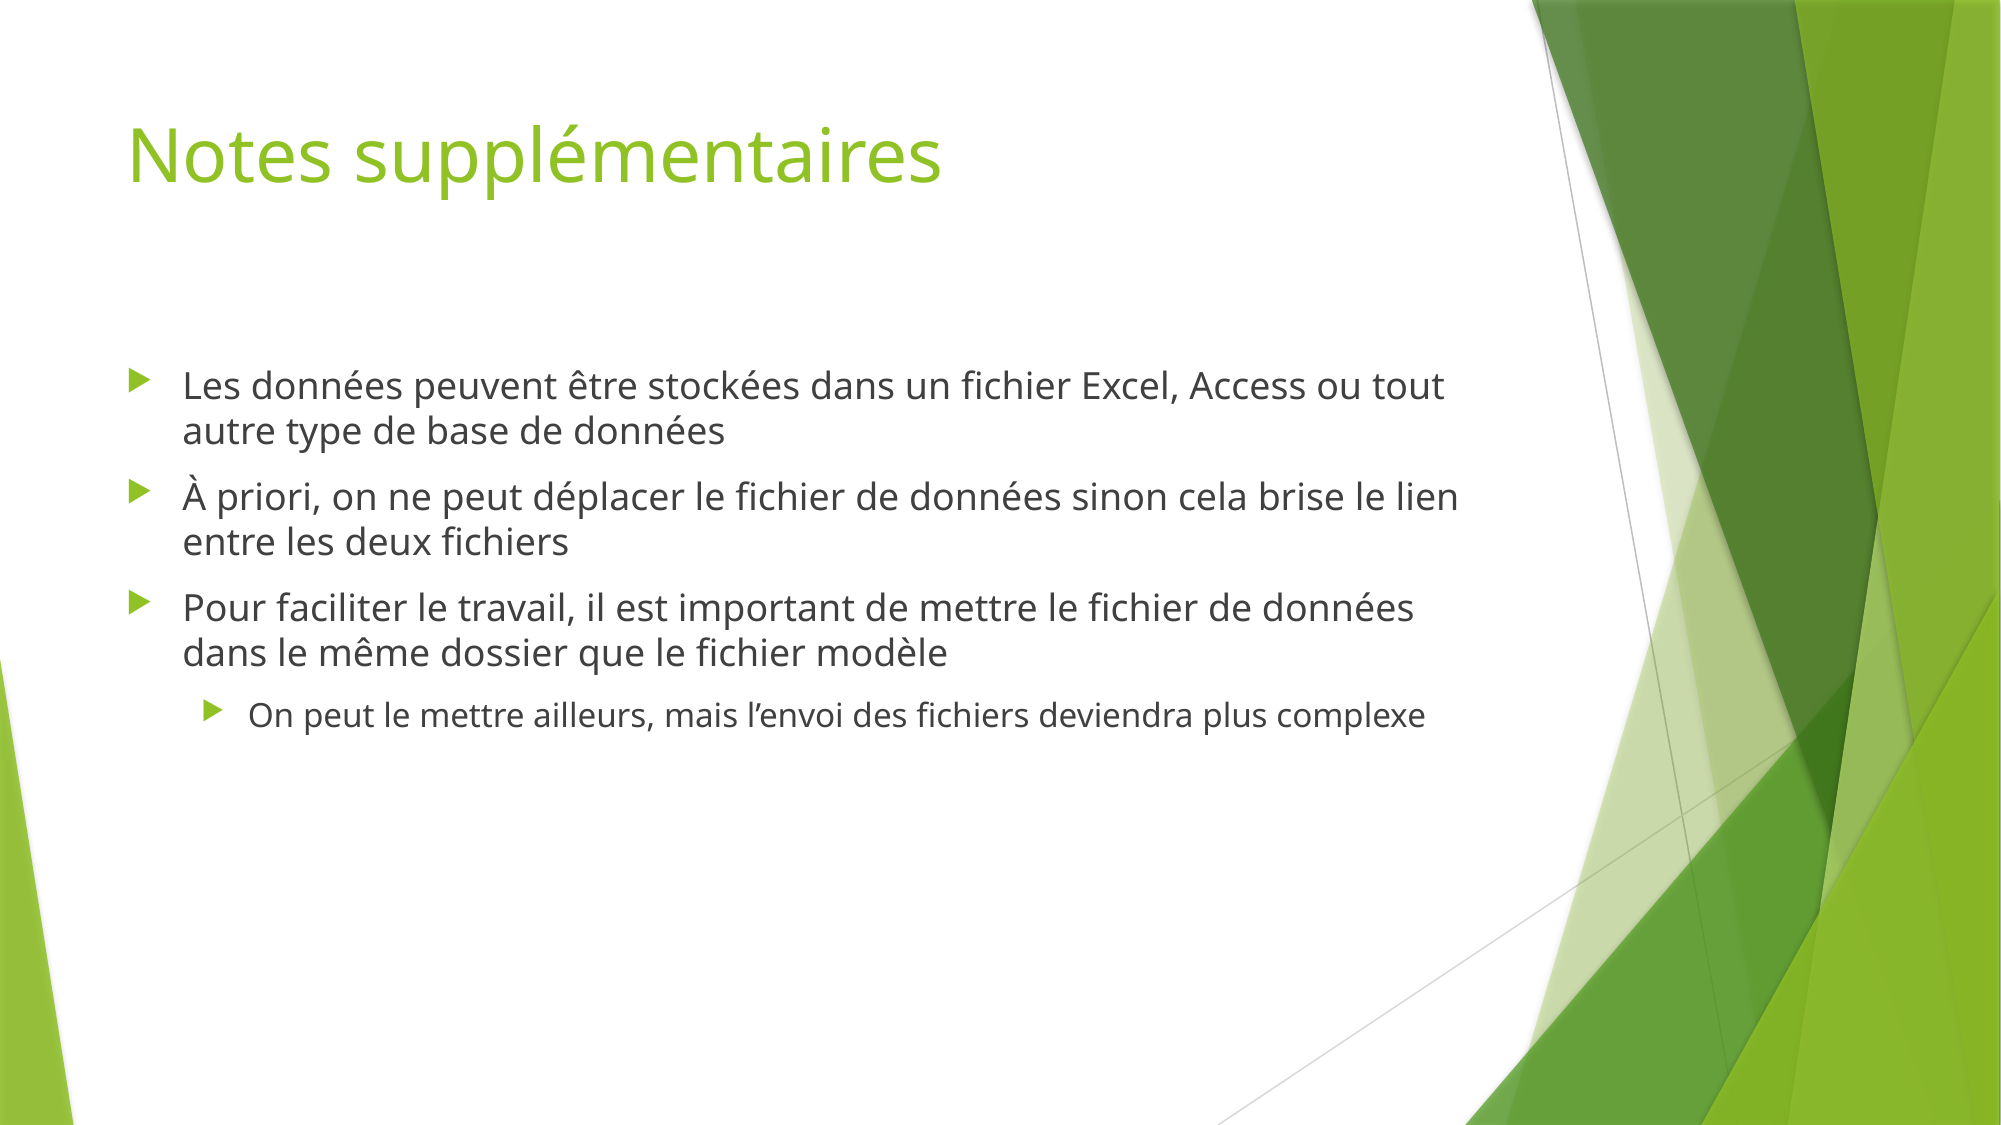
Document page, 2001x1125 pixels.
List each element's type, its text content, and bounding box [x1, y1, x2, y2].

title Notes supplémentaires [111, 99, 1522, 317]
list Les données peuvent être stockées dans un fichier Excel, Access ou tout autre type de base de données À priori, on ne peut déplacer le fichier de données sinon cela brise le lien entre les deux fichiers Pour faciliter le travail, il est important de mettre le fichier de données dans le même dossier que le fichier modèle On peut le mettre ailleurs, mais l’envoi des fichiers deviendra plus complexe [111, 354, 1522, 992]
